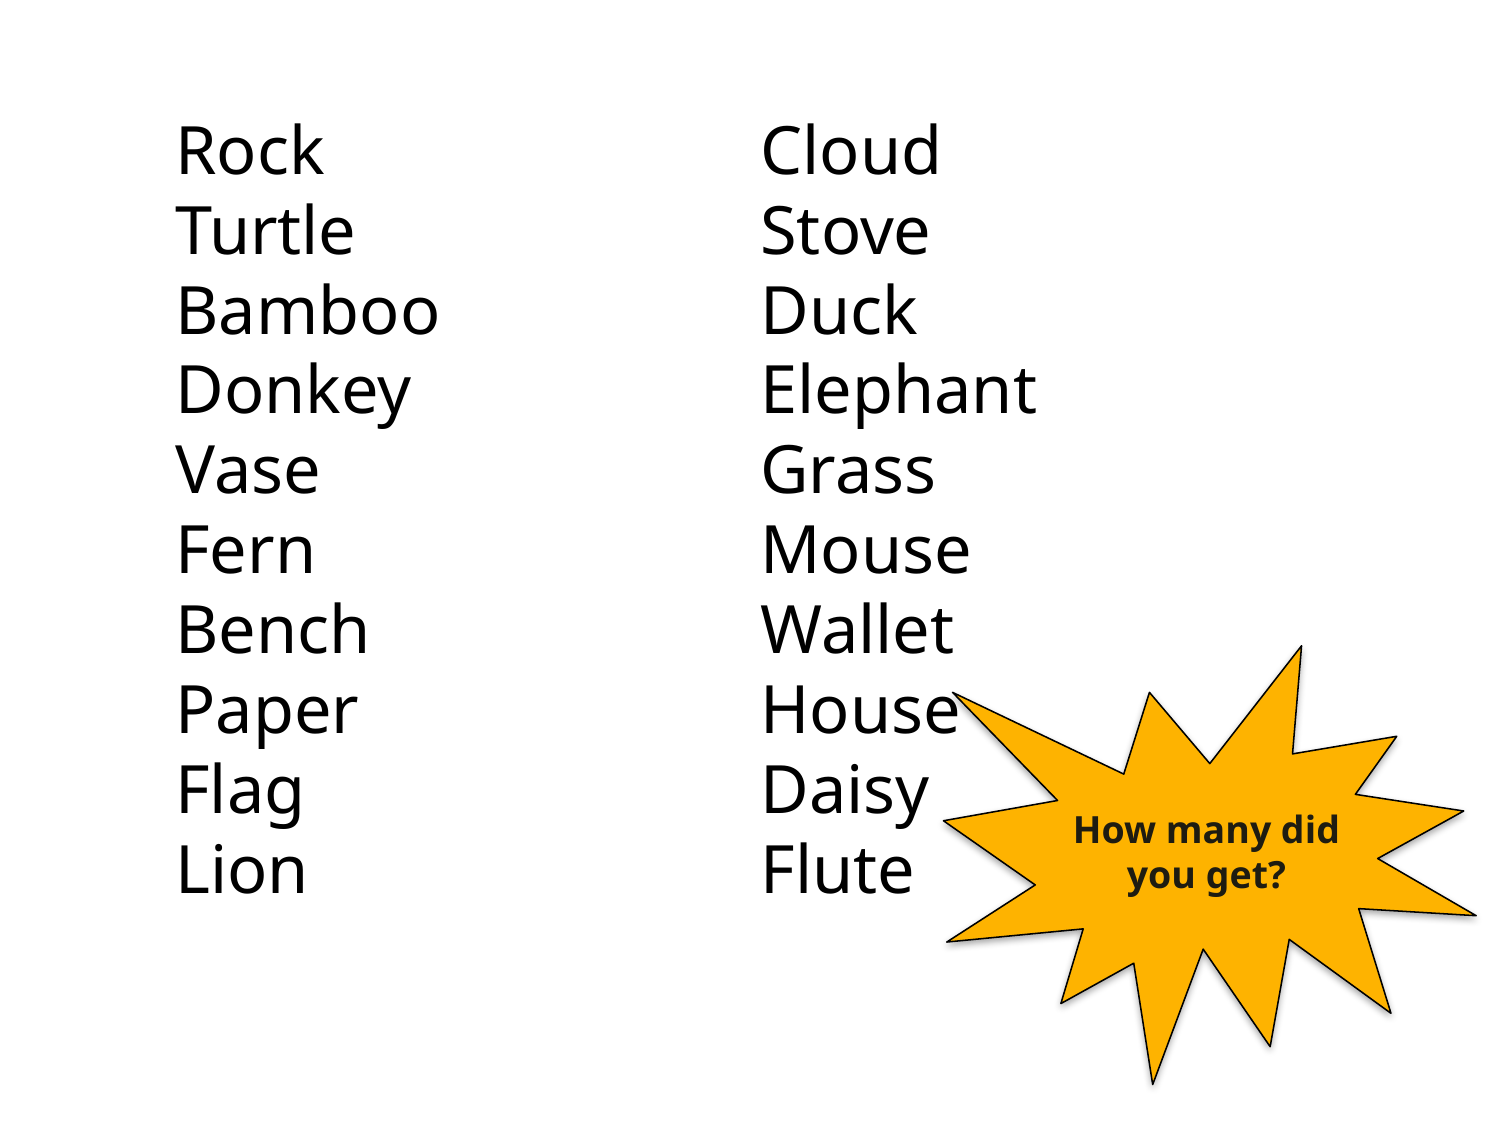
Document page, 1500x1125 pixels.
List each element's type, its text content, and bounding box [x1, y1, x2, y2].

text_box Rock Turtle Bamboo Donkey Vase Fern Bench Paper Flag Lion Cloud Stove Duck Elephant Grass Mouse Wallet House Daisy Flute [160, 100, 1360, 1125]
text_box How many did you get? [942, 645, 1477, 1086]
